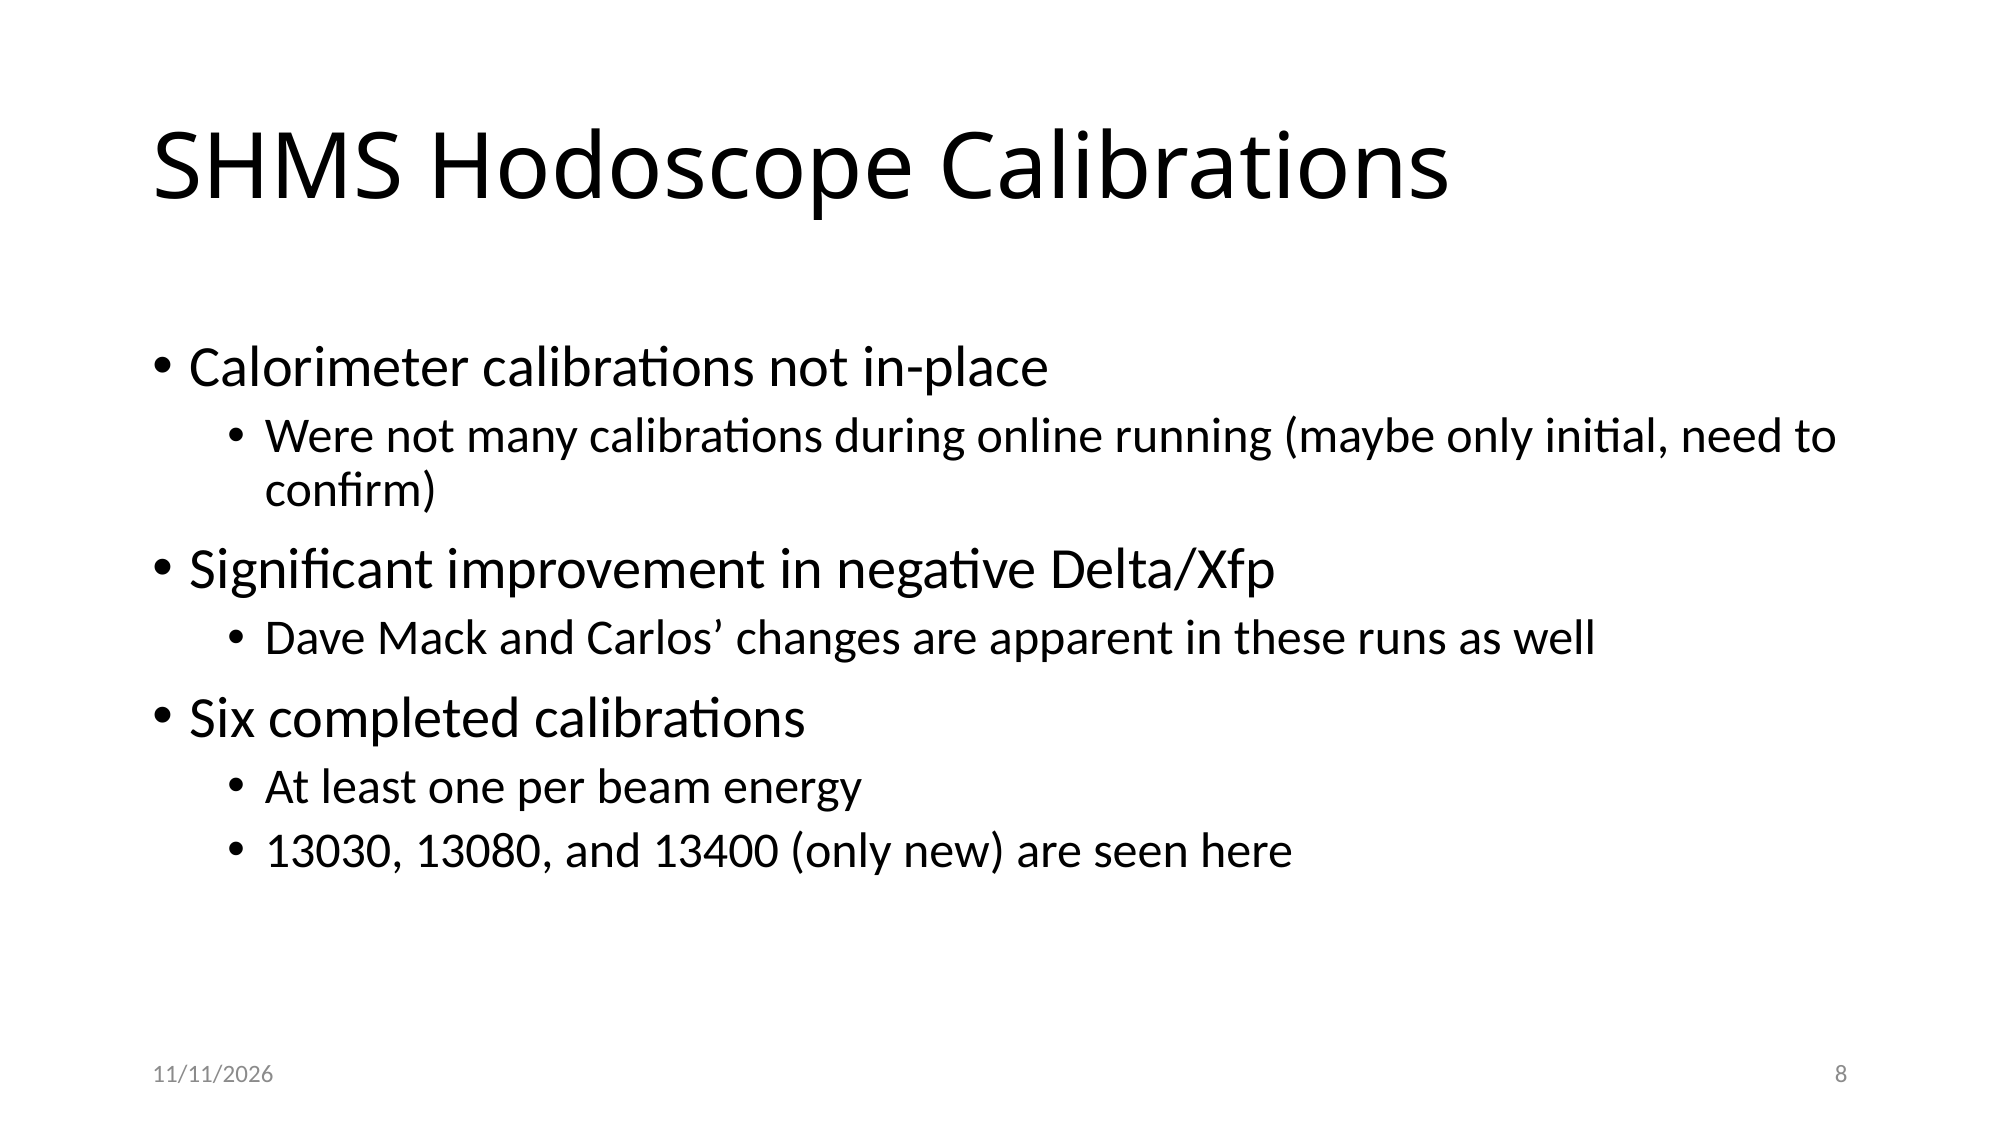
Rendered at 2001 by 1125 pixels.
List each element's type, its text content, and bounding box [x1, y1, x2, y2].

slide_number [137, 1043, 588, 1103]
title SHMS Hodoscope Calibrations [137, 59, 1863, 278]
slide_number 8 [1412, 1043, 1863, 1103]
list Calorimeter calibrations not in-place Were not many calibrations during online running (maybe only initial, need to confirm) Significant improvement in negative Delta/Xfp Dave Mack and Carlos’ changes are apparent in these runs as well Six completed calibrations At least one per beam energy 13030, 13080, and 13400 (only new) are seen here [137, 328, 1863, 1043]
